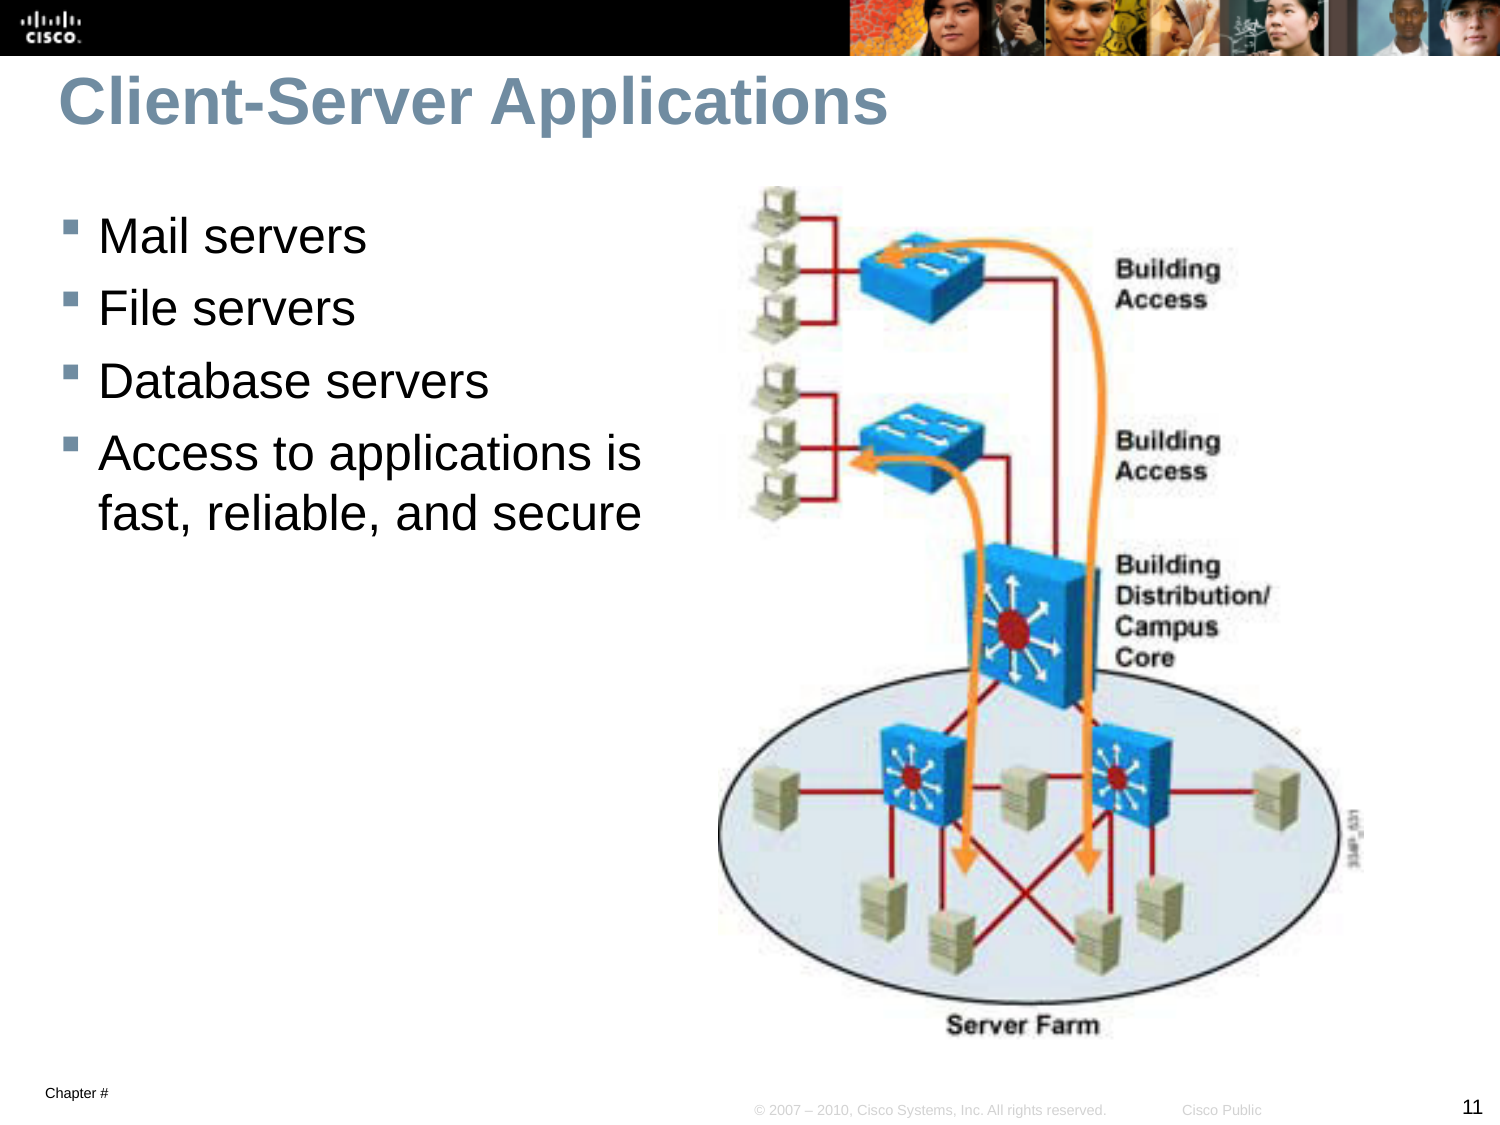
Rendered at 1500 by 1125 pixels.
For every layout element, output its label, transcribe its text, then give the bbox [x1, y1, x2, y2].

picture [0, 0, 1500, 56]
list Mail servers File servers Database servers Access to applications is fast, reliable, and secure [45, 196, 714, 1049]
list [718, 186, 1364, 1045]
title Client-Server Applications [44, 59, 1443, 182]
